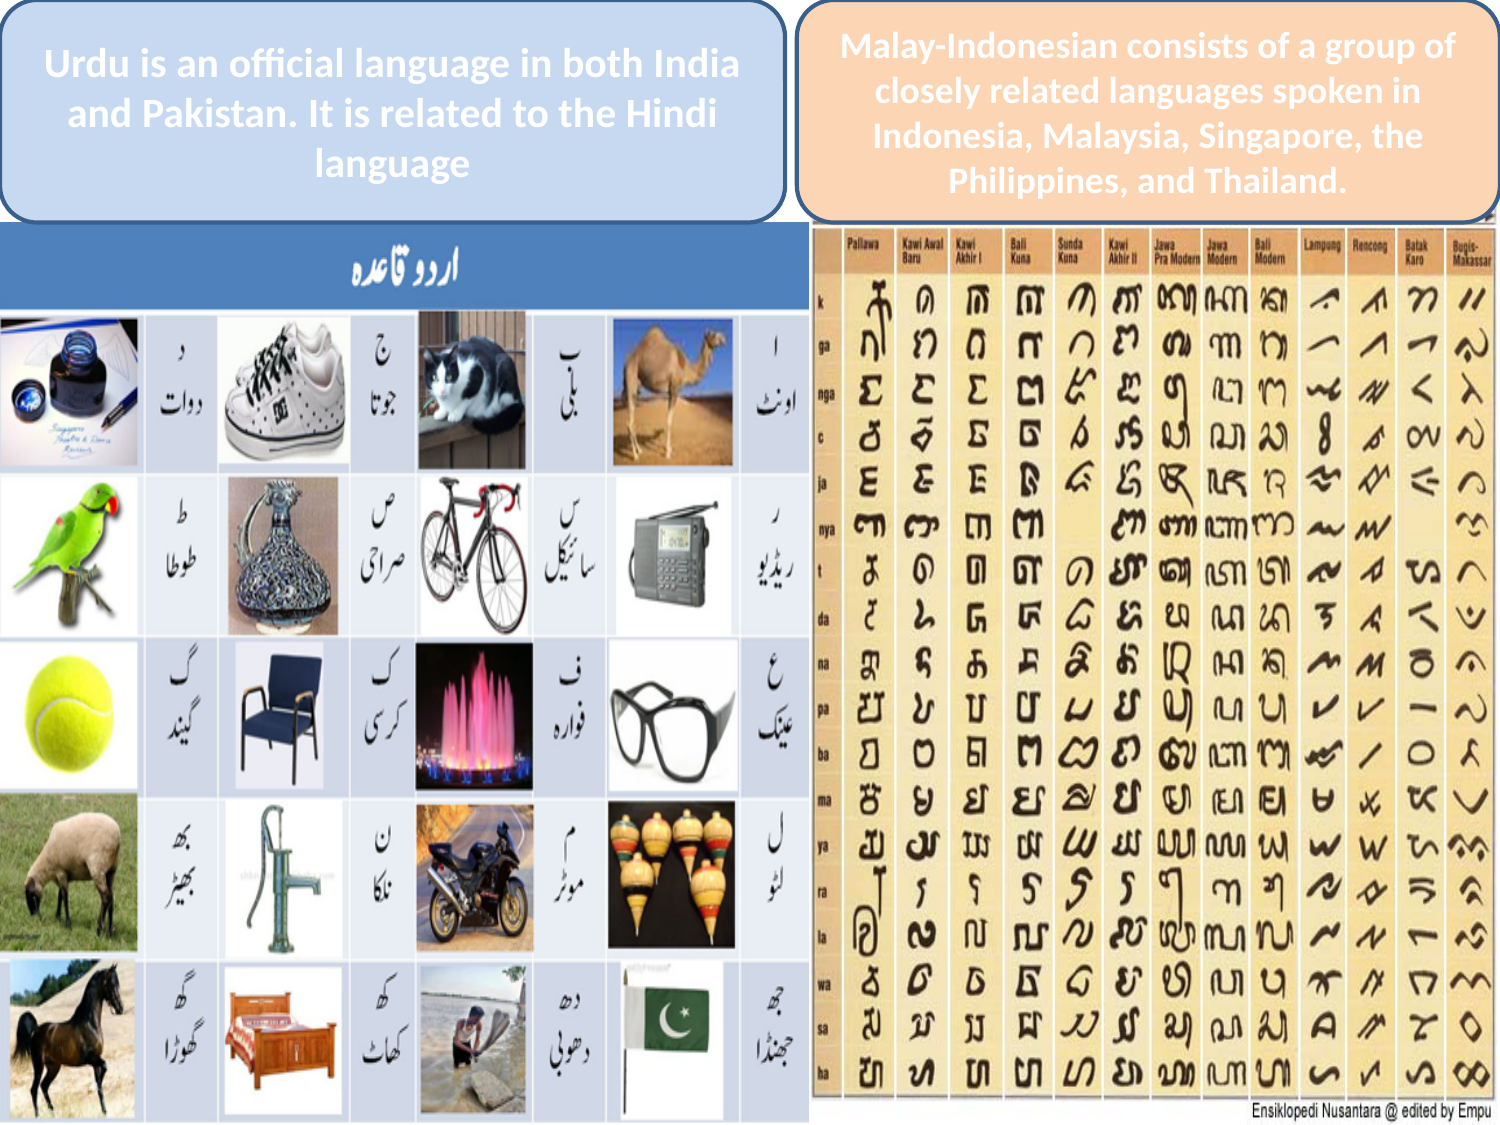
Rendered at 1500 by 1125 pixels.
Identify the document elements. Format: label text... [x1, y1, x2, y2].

picture [0, 187, 1500, 1125]
text_box Malay-Indonesian consists of a group of closely related languages spoken in Indonesia, Malaysia, Singapore, the Philippines, and Thailand. [794, 0, 1500, 210]
text_box Urdu is an official language in both India and Pakistan. It is related to the Hindi language [0, 0, 788, 220]
